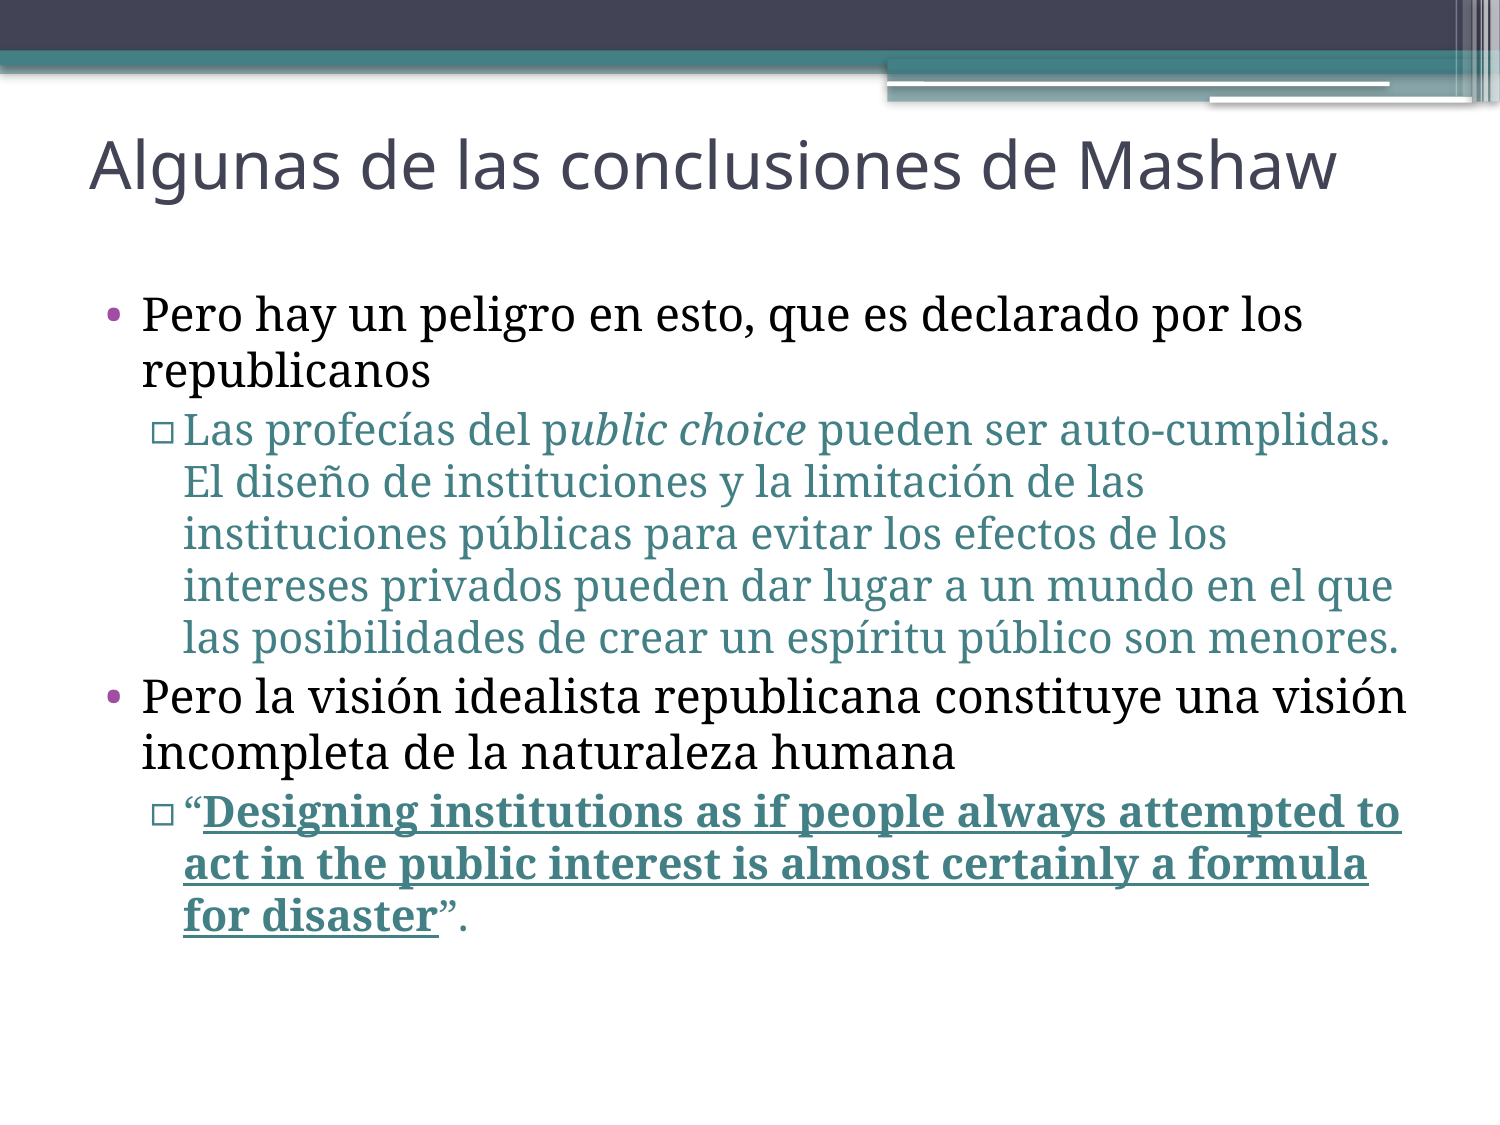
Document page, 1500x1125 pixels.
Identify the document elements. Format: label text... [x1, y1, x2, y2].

title Algunas de las conclusiones de Mashaw [75, 75, 1425, 250]
list Pero hay un peligro en esto, que es declarado por los republicanos Las profecías del public choice pueden ser auto-cumplidas. El diseño de instituciones y la limitación de las instituciones públicas para evitar los efectos de los intereses privados pueden dar lugar a un mundo en el que las posibilidades de crear un espíritu público son menores. Pero la visión idealista republicana constituye una visión incompleta de la naturaleza humana “Designing institutions as if people always attempted to act in the public interest is almost certainly a formula for disaster”. [75, 277, 1425, 988]
